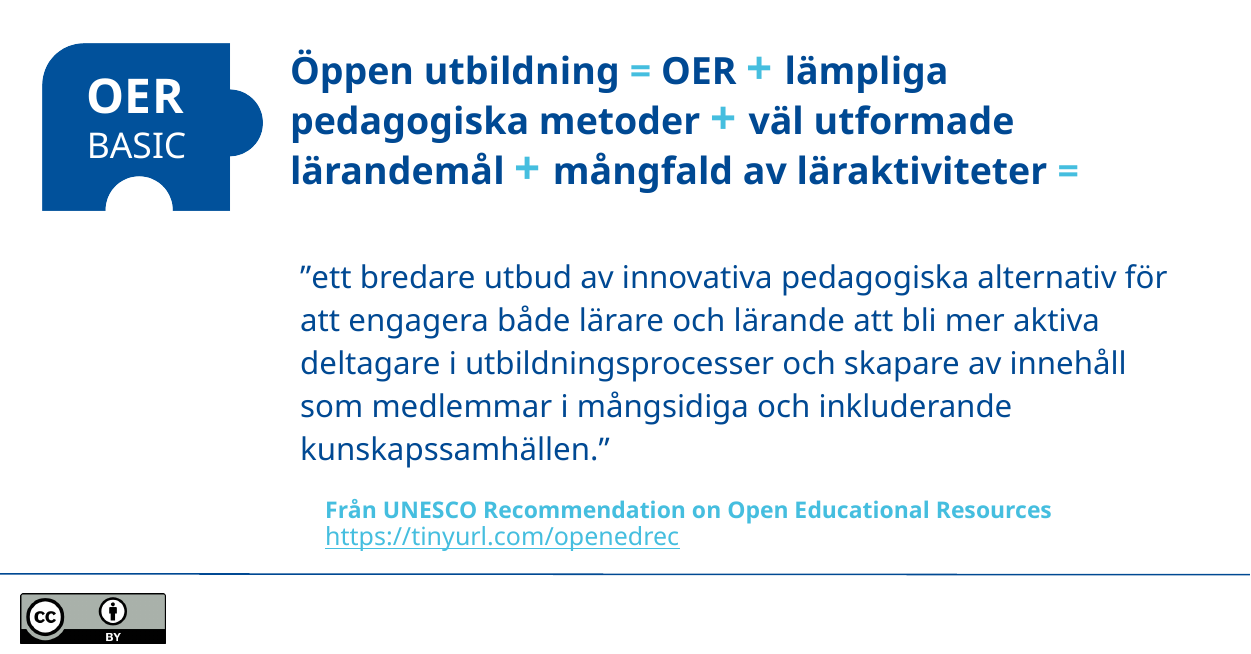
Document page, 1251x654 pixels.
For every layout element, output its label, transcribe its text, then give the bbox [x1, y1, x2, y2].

picture [41, 43, 263, 212]
text_box Öppen utbildning = OER + lämpliga pedagogiska metoder + väl utformade lärandemål + mångfald av läraktiviteter = [277, 32, 1203, 207]
text_box OER BASIC [266, 50, 410, 181]
text_box [0, 582, 1250, 654]
text_box https://tinyurl.com/openedrec [312, 508, 765, 567]
picture [20, 592, 166, 645]
text_box Från UNESCO Recommendation on Open Educational Resources [312, 482, 1250, 535]
text_box ”ett bredare utbud av innovativa pedagogiska alternativ för att engagera både lärare och lärande att bli mer aktiva deltagare i utbildningsprocesser och skapare av innehåll som medlemmar i mångsidiga och inkluderande kunskapssamhällen.” [288, 239, 1193, 515]
